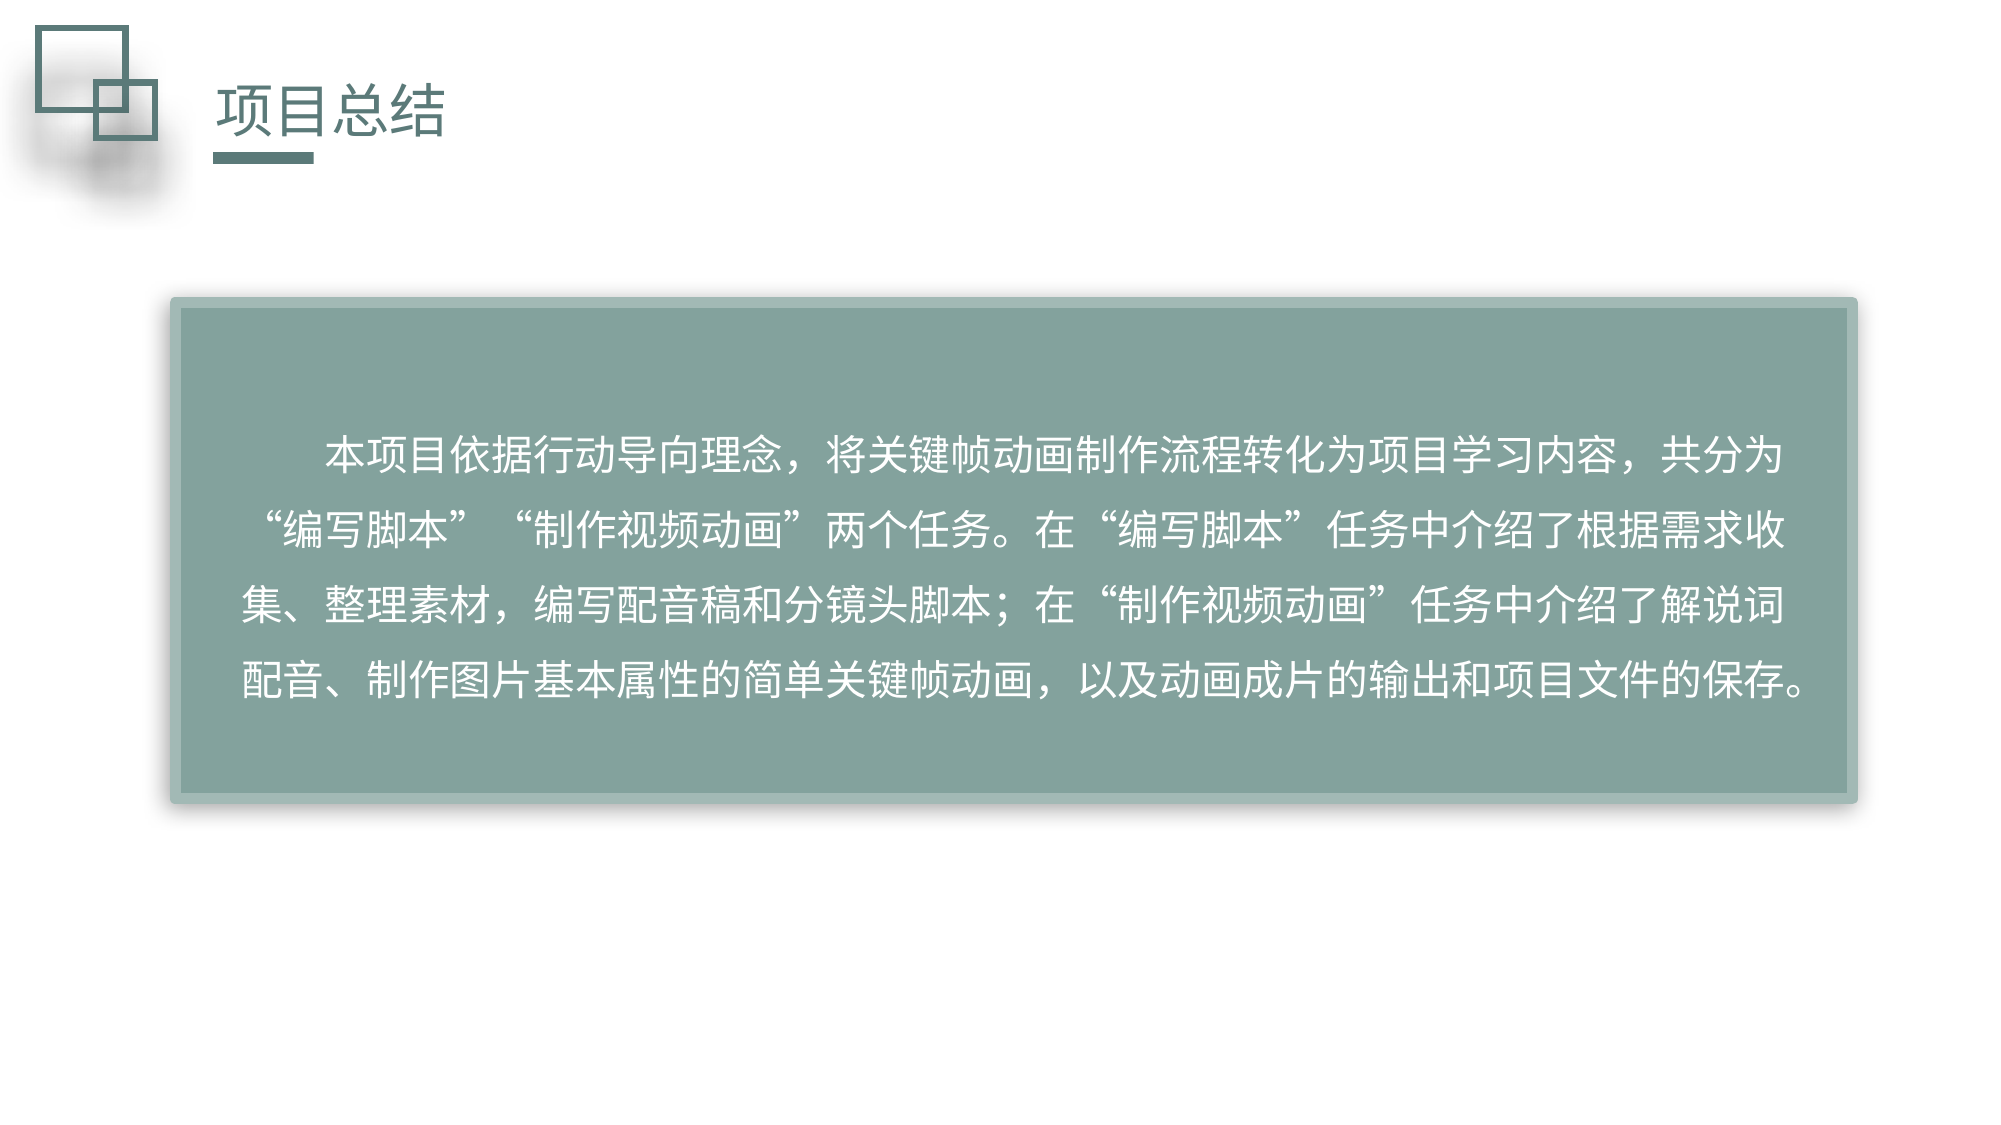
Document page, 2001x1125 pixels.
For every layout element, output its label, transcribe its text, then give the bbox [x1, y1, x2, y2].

text_box 本项目依据行动导向理念，将关键帧动画制作流程转化为项目学习内容，共分为“编写脚本”“制作视频动画”两个任务。在“编写脚本”任务中介绍了根据需求收集、整理素材，编写配音稿和分镜头脚本；在“制作视频动画”任务中介绍了解说词配音、制作图片基本属性的简单关键帧动画，以及动画成片的输出和项目文件的保存。 [226, 396, 1825, 711]
text_box [37, 27, 127, 111]
text_box [95, 81, 156, 139]
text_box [173, 66, 481, 164]
text_box [175, 302, 1853, 799]
